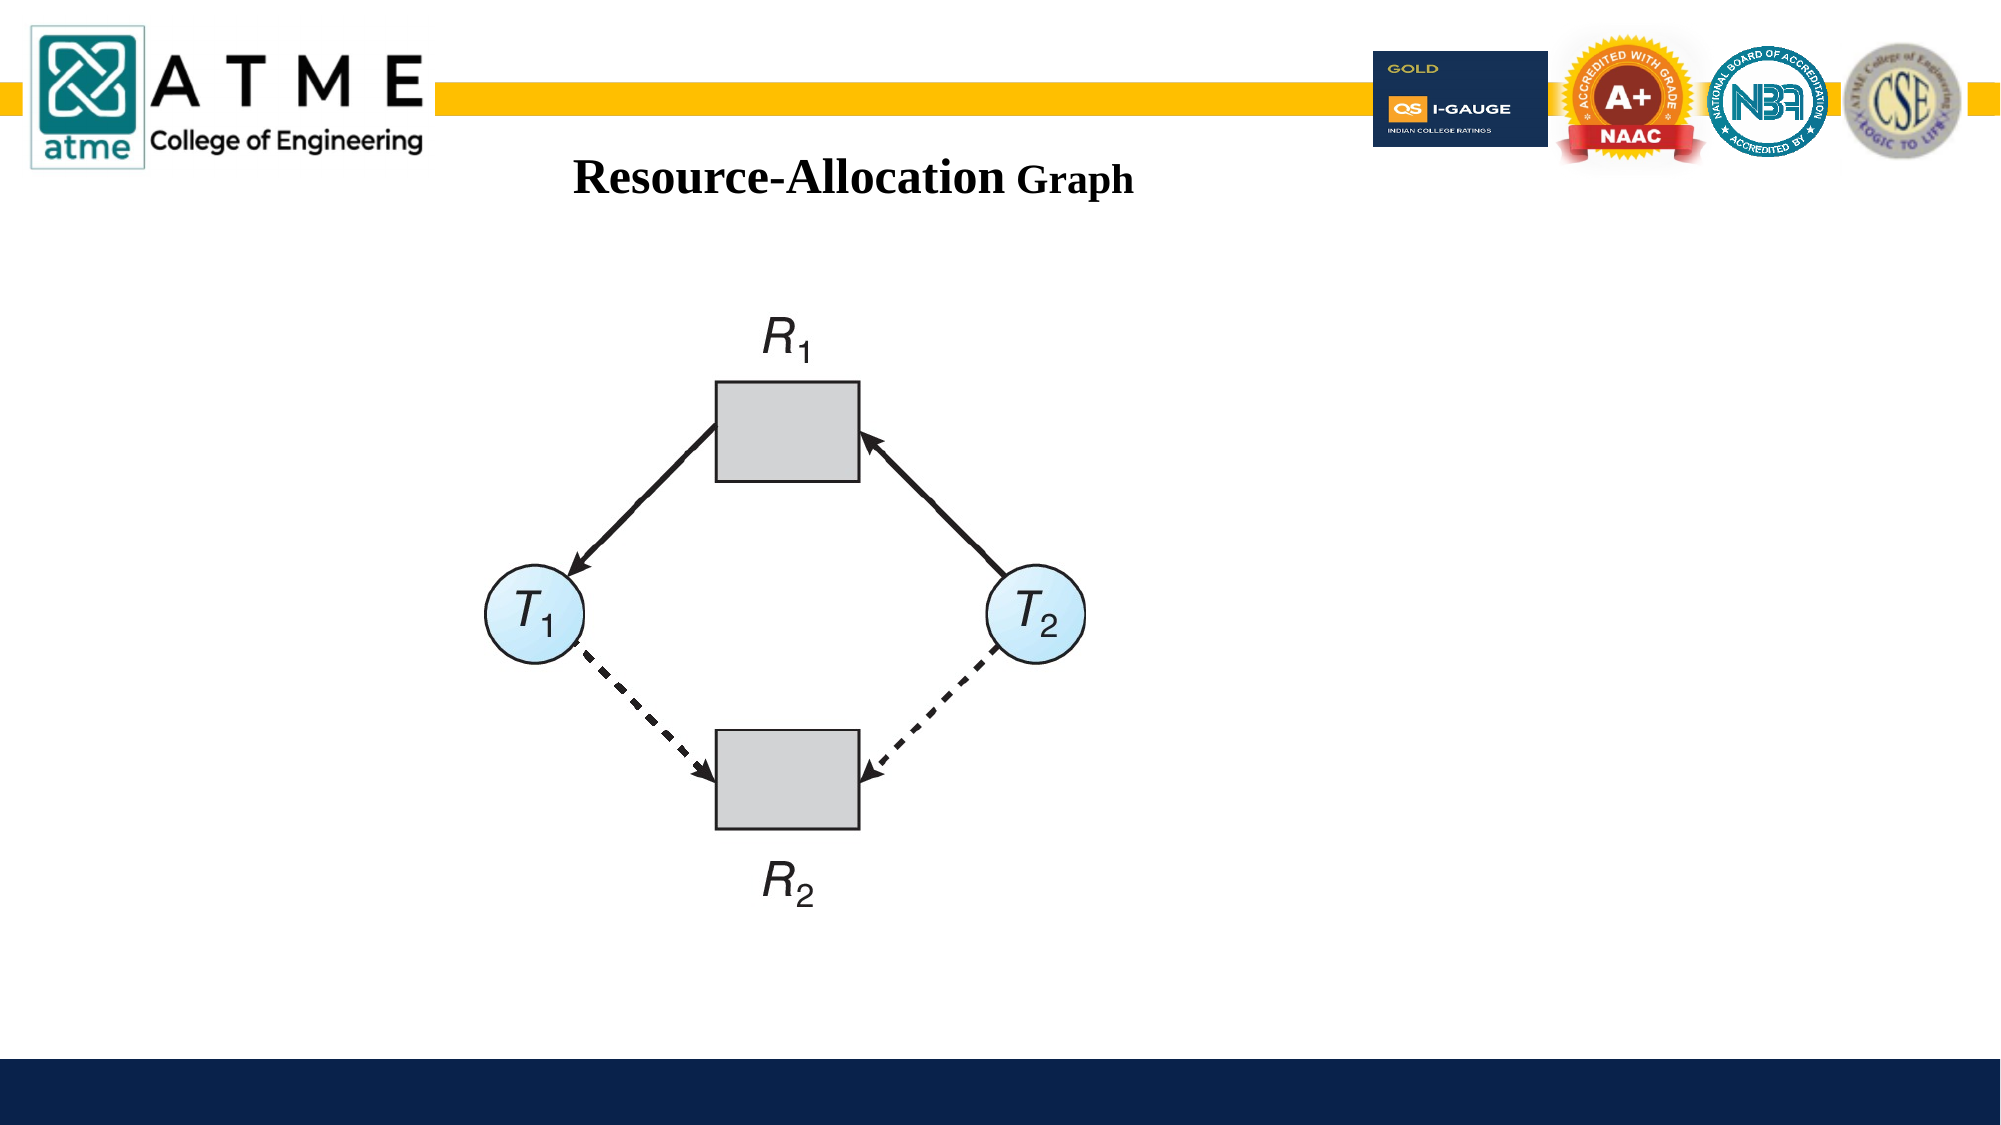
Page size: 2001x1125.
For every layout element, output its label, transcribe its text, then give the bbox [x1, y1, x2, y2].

picture [0, 1059, 2001, 1125]
picture [484, 310, 1086, 918]
picture [1373, 20, 1828, 135]
title Resource-Allocation Graph [558, 135, 1908, 211]
picture [22, 15, 435, 178]
picture [1840, 26, 1968, 176]
